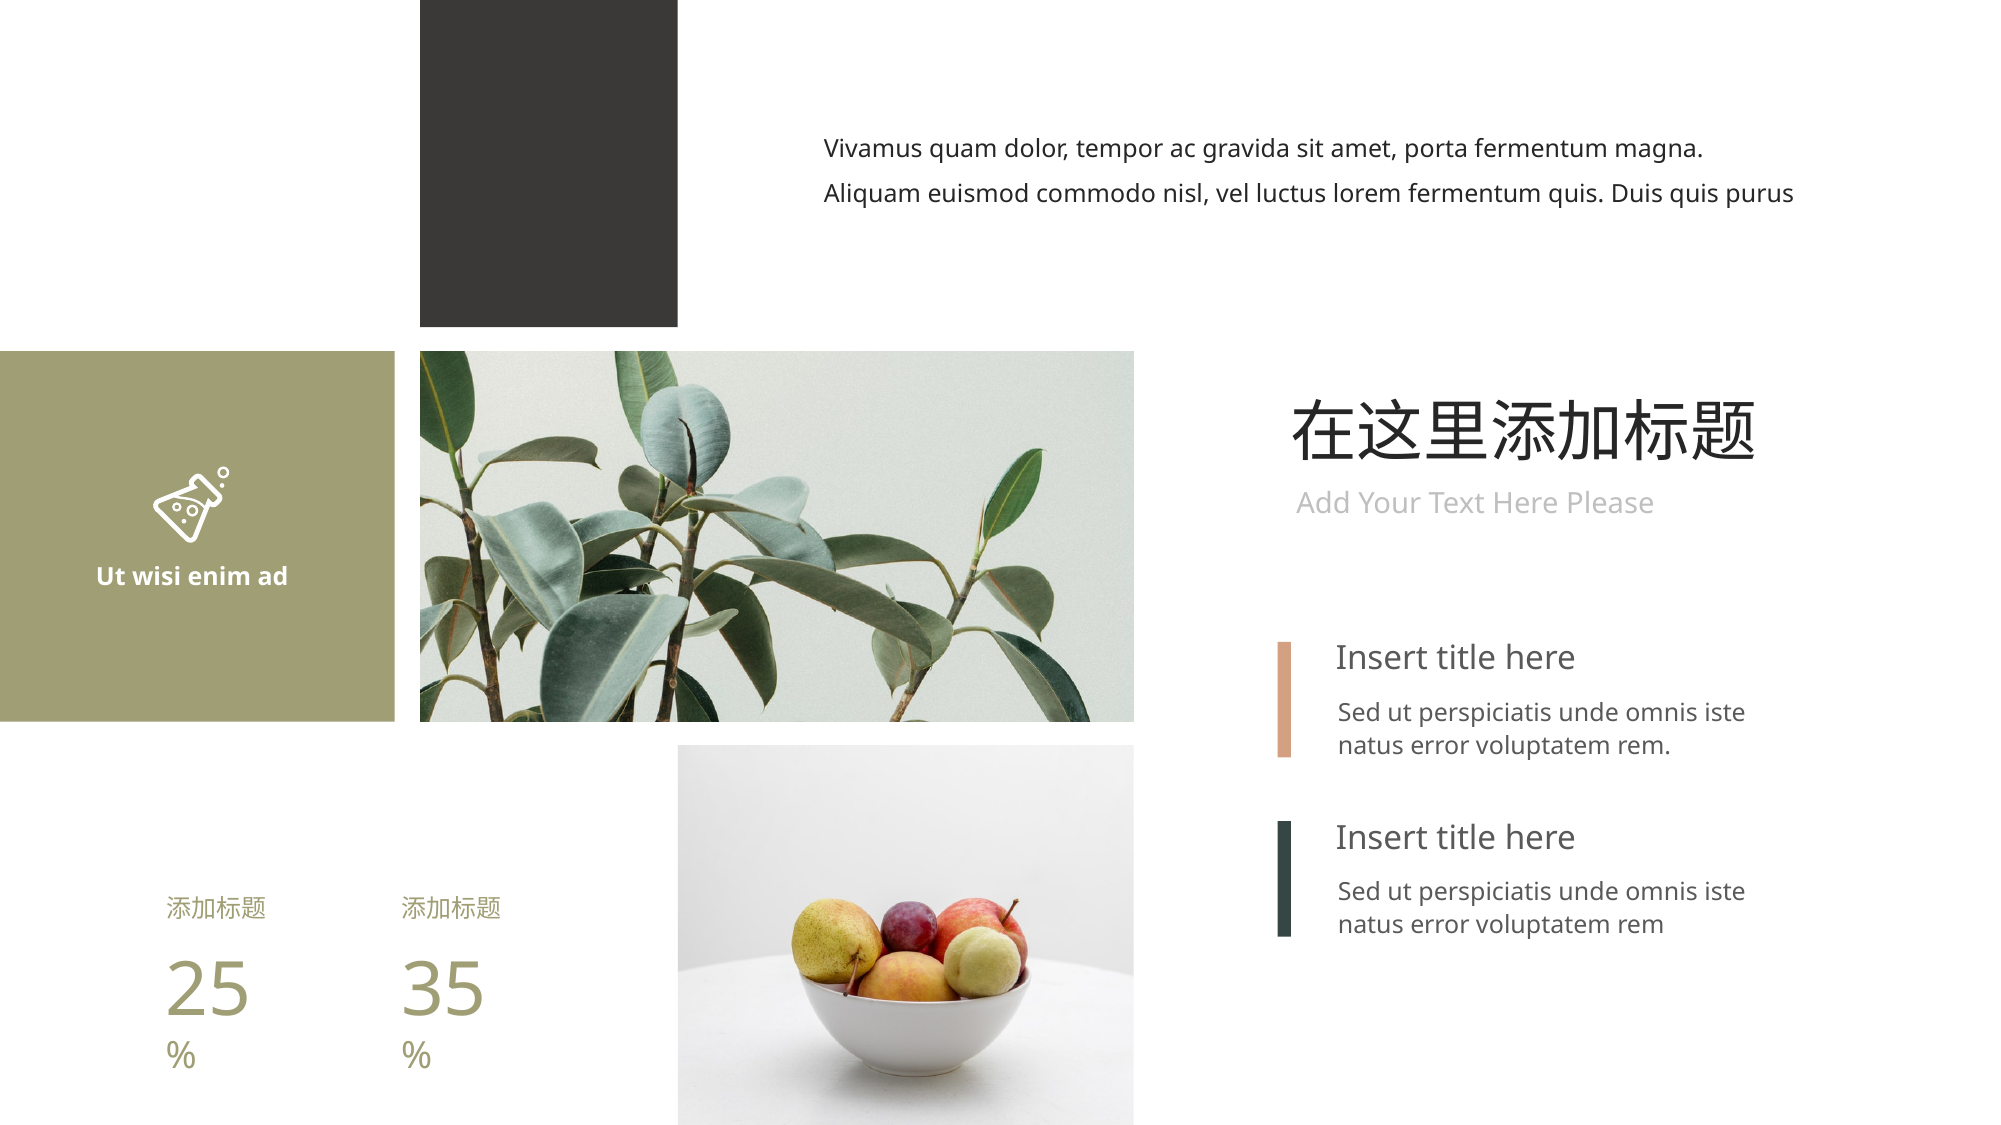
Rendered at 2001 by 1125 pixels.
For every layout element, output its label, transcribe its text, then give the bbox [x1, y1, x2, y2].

text_box [1277, 820, 1292, 938]
text_box 在这里添加标题 [1275, 381, 1773, 477]
text_box Add Your Text Here Please [1281, 477, 1670, 527]
picture [677, 745, 1134, 1125]
text_box 35% [386, 933, 531, 1084]
text_box [419, 0, 679, 328]
text_box Insert title here [1321, 808, 1592, 864]
text_box Sed ut perspiciatis unde omnis iste natus error voluptatem rem [1323, 865, 1814, 947]
text_box [0, 350, 396, 723]
picture [420, 351, 1134, 722]
text_box Vivamus quam dolor, tempor ac gravida sit amet, porta fermentum magna. Aliquam euismod commodo nisl, vel luctus lorem fermentum quis. Duis quis purus [809, 110, 1814, 216]
text_box Ut wisi enim ad [81, 552, 304, 599]
text_box 添加标题 [151, 885, 282, 931]
text_box 25% [150, 933, 295, 1084]
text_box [152, 466, 230, 543]
text_box Sed ut perspiciatis unde omnis iste natus error voluptatem rem. [1323, 686, 1814, 767]
text_box 添加标题 [387, 885, 517, 931]
text_box Insert title here [1321, 629, 1592, 684]
text_box [1277, 641, 1292, 758]
